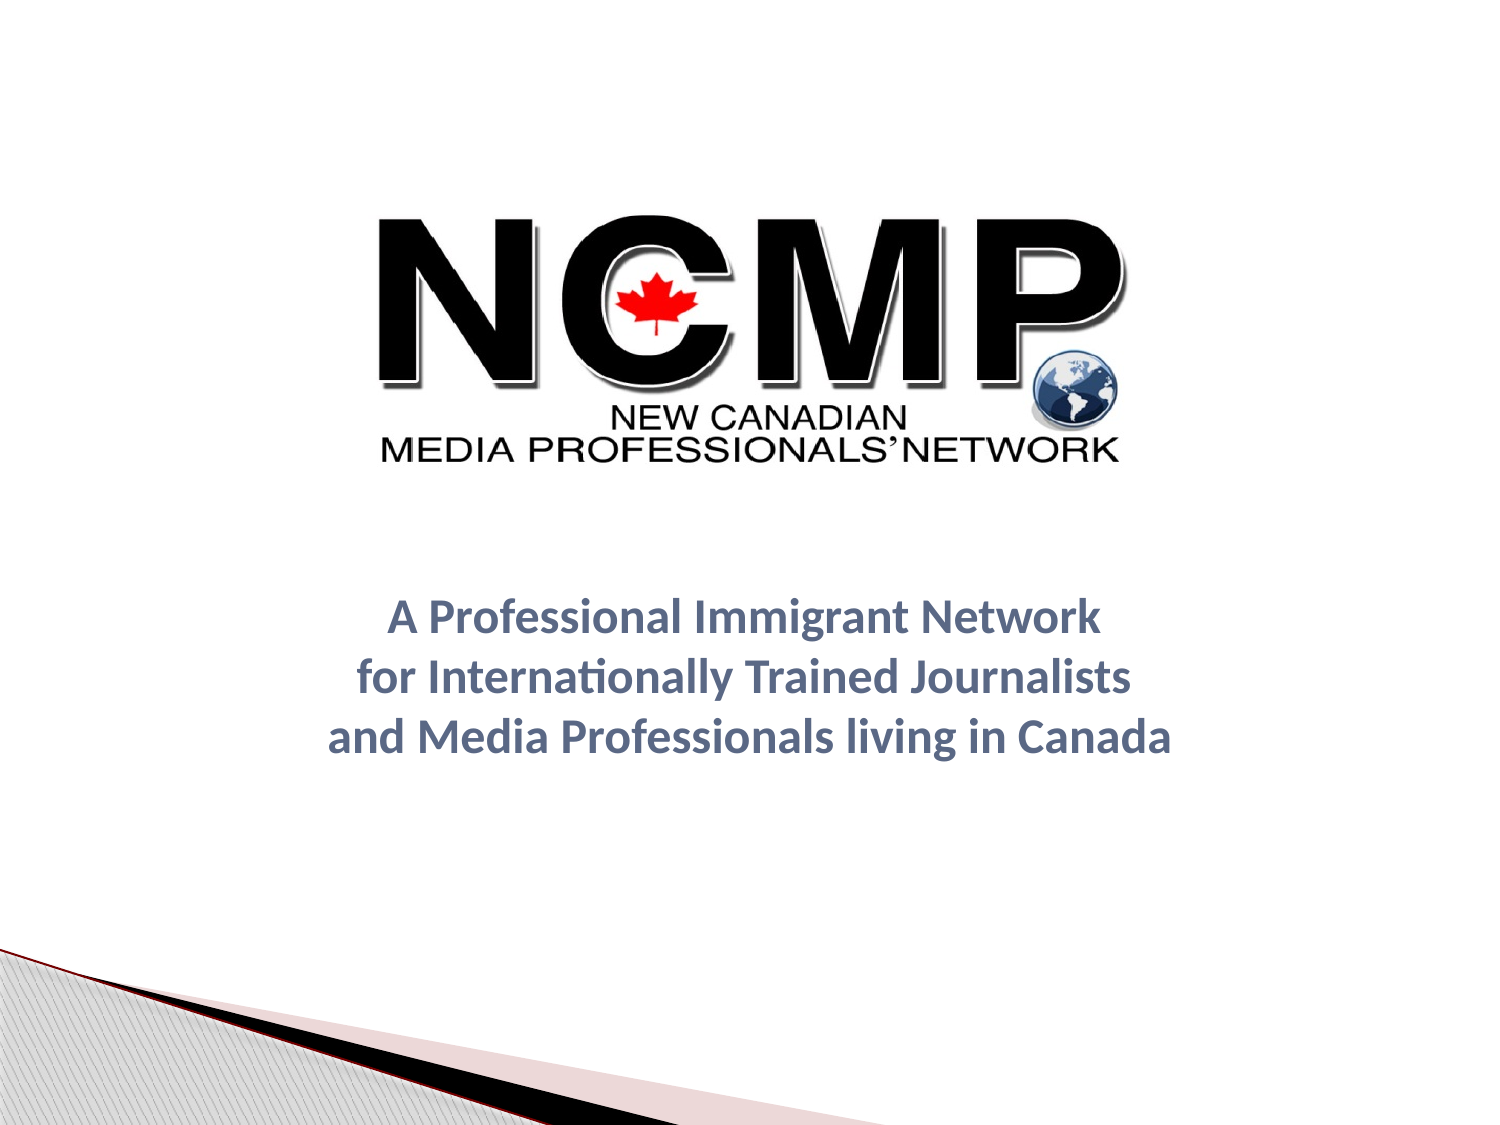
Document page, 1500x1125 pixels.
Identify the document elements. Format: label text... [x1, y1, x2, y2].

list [49, 0, 1413, 713]
title A Professional Immigrant Network for Internationally Trained Journalists and Media Professionals living in Canada [75, 375, 1425, 963]
